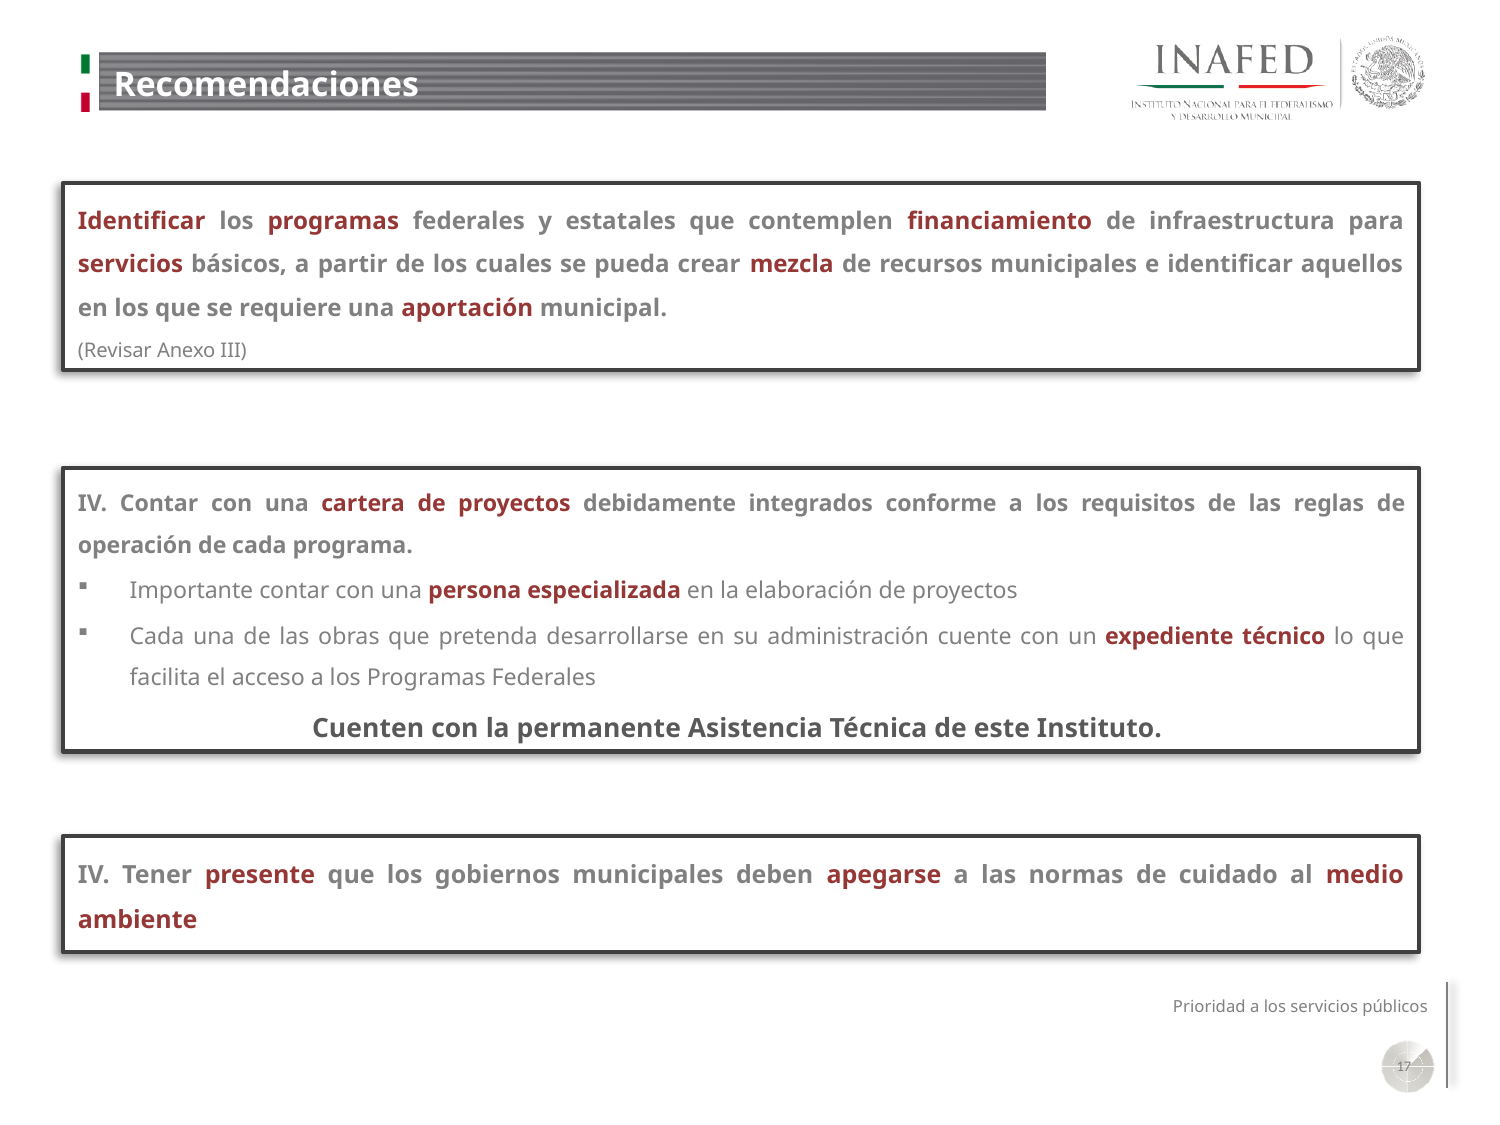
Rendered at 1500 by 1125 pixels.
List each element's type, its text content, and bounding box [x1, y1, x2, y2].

text_box Identificar los programas federales y estatales que contemplen financiamiento de infraestructura para servicios básicos, a partir de los cuales se pueda crear mezcla de recursos municipales e identificar aquellos en los que se requiere una aportación municipal. (Revisar Anexo III) [61, 181, 1421, 372]
slide_number 17 [1381, 1035, 1443, 1097]
text_box IV. Contar con una cartera de proyectos debidamente integrados conforme a los requisitos de las reglas de operación de cada programa. Importante contar con una persona especializada en la elaboración de proyectos Cada una de las obras que pretenda desarrollarse en su administración cuente con un expediente técnico lo que facilita el acceso a los Programas Federales Cuenten con la permanente Asistencia Técnica de este Instituto. [61, 466, 1421, 754]
title Recomendaciones [98, 55, 1046, 111]
picture [77, 45, 1046, 112]
text_box IV. Tener presente que los gobiernos municipales deben apegarse a las normas de cuidado al medio ambiente [61, 834, 1421, 954]
picture [1128, 35, 1436, 123]
